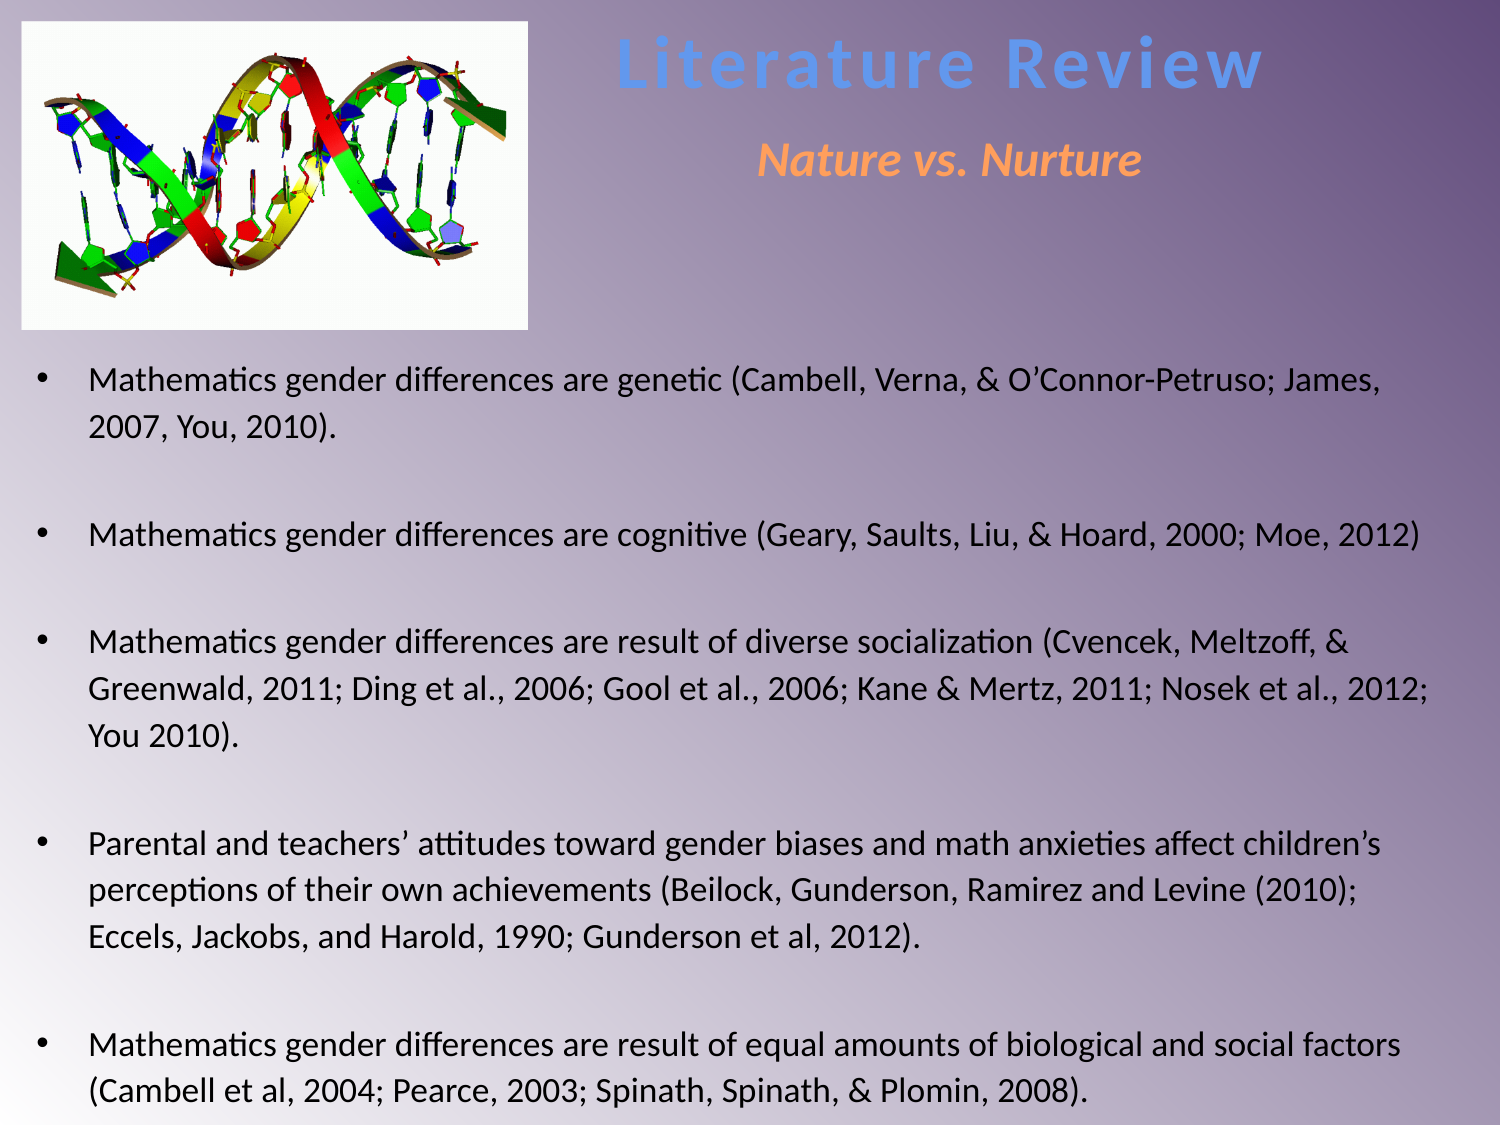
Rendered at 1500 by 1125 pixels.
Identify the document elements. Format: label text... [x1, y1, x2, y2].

text_box Nature vs. Nurture [528, 115, 1500, 213]
picture [22, 0, 528, 429]
text_box Literature Review [432, 2, 1500, 115]
list Mathematics gender differences are genetic (Cambell, Verna, & O’Connor-Petruso; James, 2007, You, 2010). Mathematics gender differences are cognitive (Geary, Saults, Liu, & Hoard, 2000; Moe, 2012) Mathematics gender differences are result of diverse socialization (Cvencek, Meltzoff, & Greenwald, 2011; Ding et al., 2006; Gool et al., 2006; Kane & Mertz, 2011; Nosek et al., 2012; You 2010). Parental and teachers’ attitudes toward gender biases and math anxieties affect children’s perceptions of their own achievements (Beilock, Gunderson, Ramirez and Levine (2010); Eccels, Jackobs, and Harold, 1990; Gunderson et al, 2012). Mathematics gender differences are result of equal amounts of biological and social factors (Cambell et al, 2004; Pearce, 2003; Spinath, Spinath, & Plomin, 2008). [21, 344, 1474, 1125]
